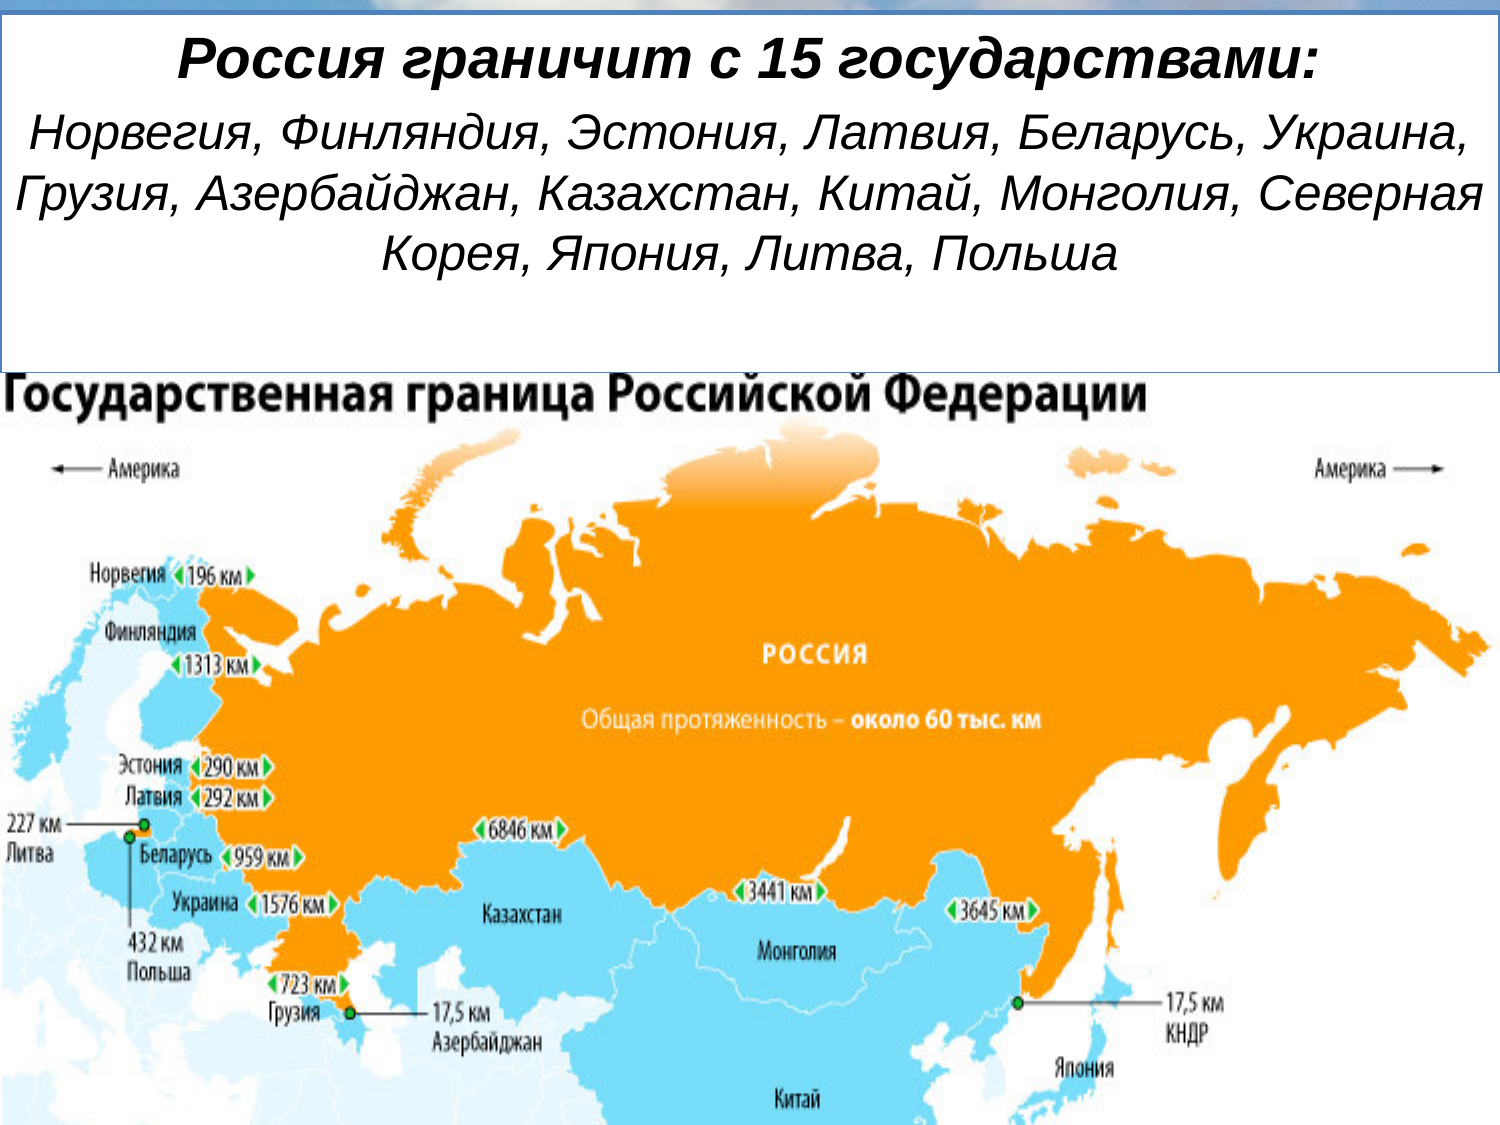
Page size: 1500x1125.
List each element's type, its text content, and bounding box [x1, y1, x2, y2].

picture [0, 373, 1500, 1125]
picture [0, 0, 1500, 10]
list Россия граничит с 15 государствами: Норвегия, Финляндия, Эстония, Латвия, Беларусь, Украина, Грузия, Азербайджан, Казахстан, Китай, Монголия, Северная Корея, Япония, Литва, Польша [0, 10, 1500, 372]
